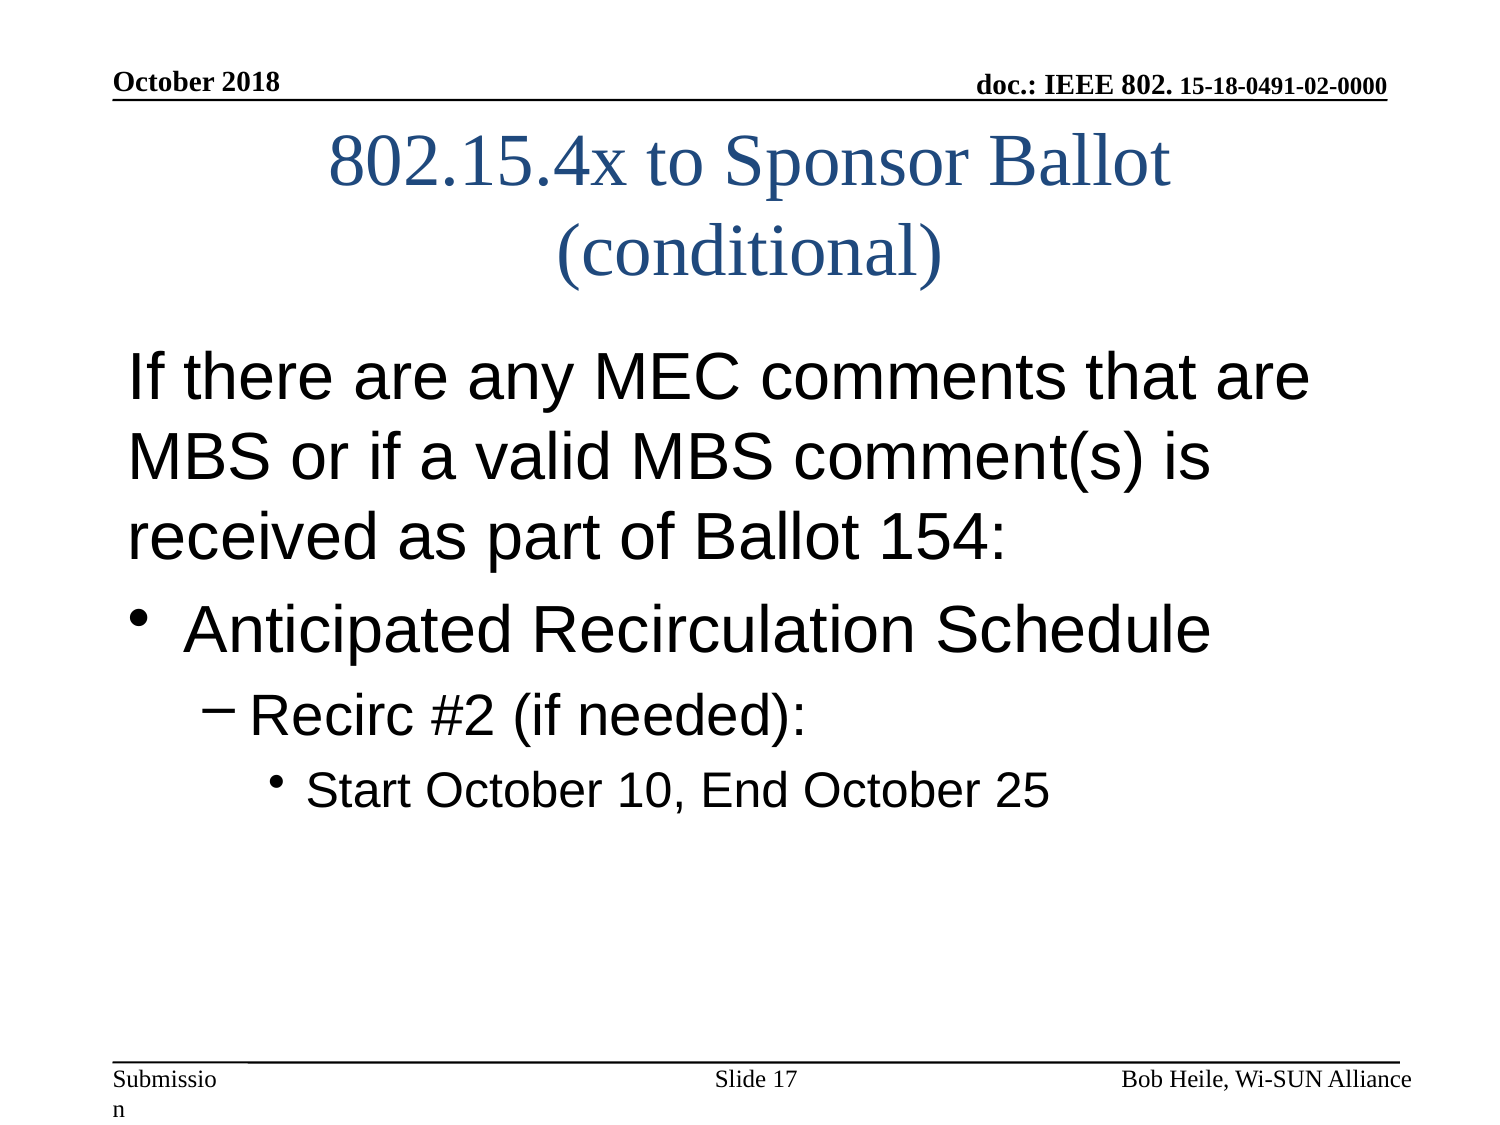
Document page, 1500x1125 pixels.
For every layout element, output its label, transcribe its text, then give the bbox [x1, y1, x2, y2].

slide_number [112, 62, 375, 98]
title 802.15.4x to Sponsor Ballot (conditional) [112, 112, 1388, 288]
slide_number Slide 17 [712, 1062, 800, 1093]
footer Bob Heile, Wi-SUN Alliance [900, 1062, 1413, 1093]
list If there are any MEC comments that are MBS or if a valid MBS comment(s) is received as part of Ballot 154: Anticipated Recirculation Schedule Recirc #2 (if needed): Start October 10, End October 25 [112, 324, 1388, 1000]
